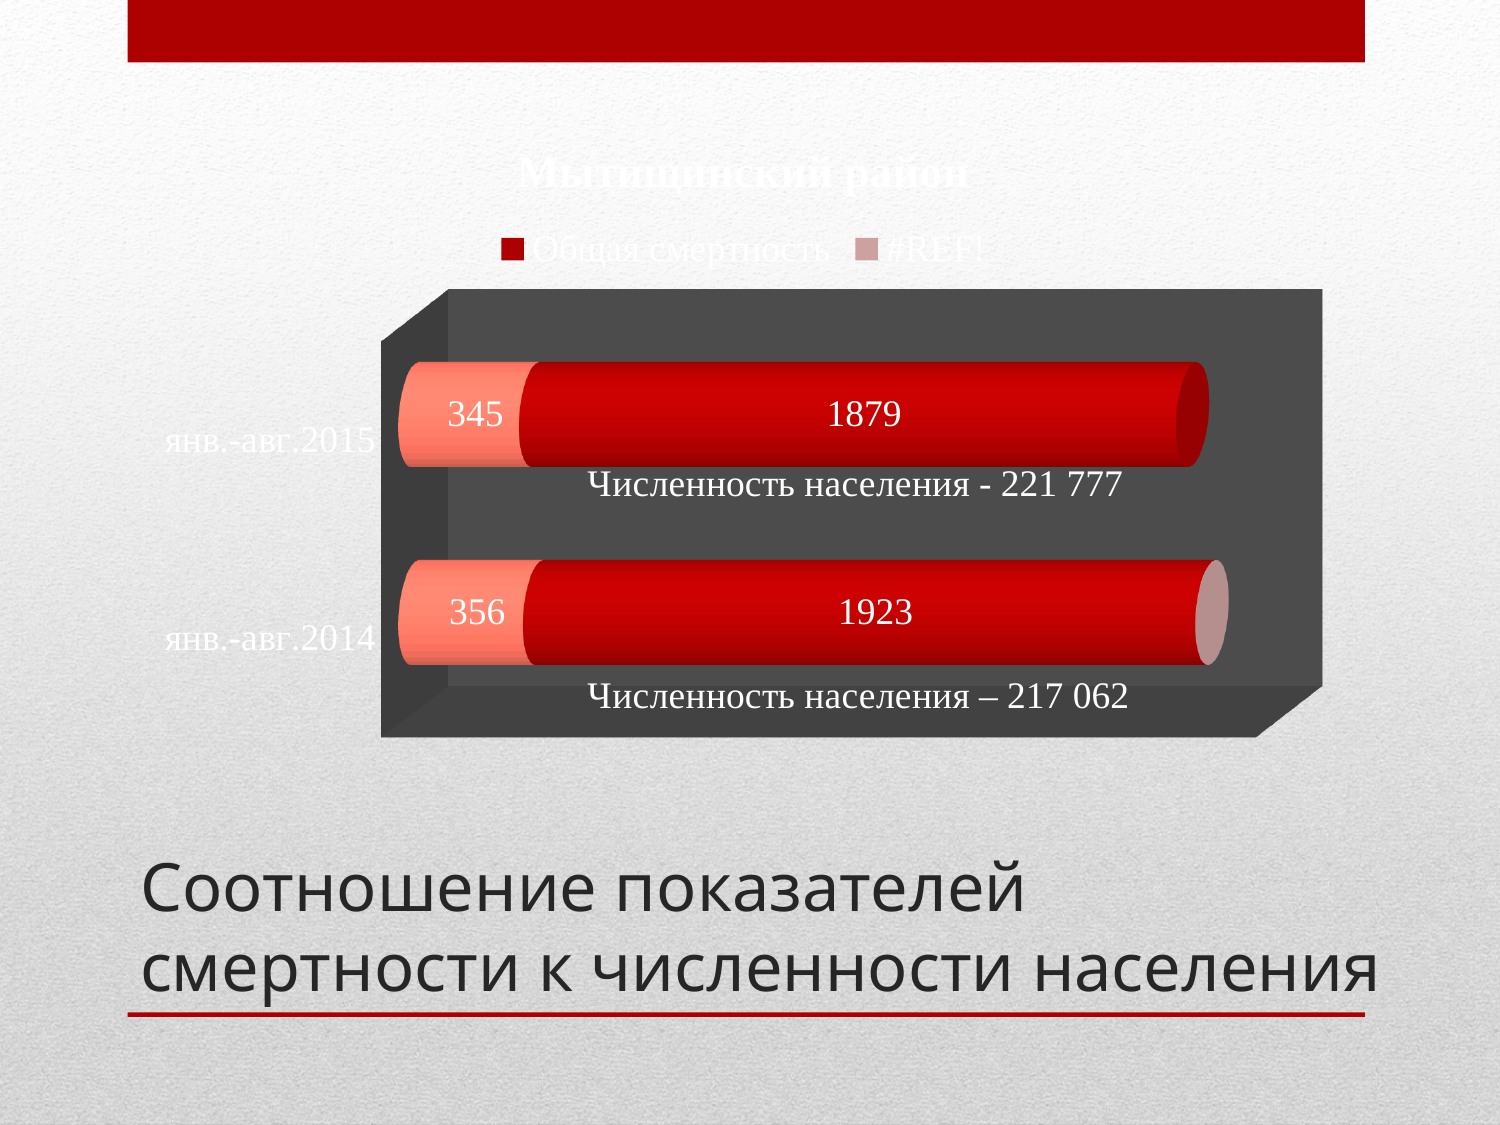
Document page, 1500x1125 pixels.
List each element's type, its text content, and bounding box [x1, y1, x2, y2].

title Соотношение показателей смертности к численности населения [125, 750, 1436, 1013]
chart [124, 111, 1364, 751]
